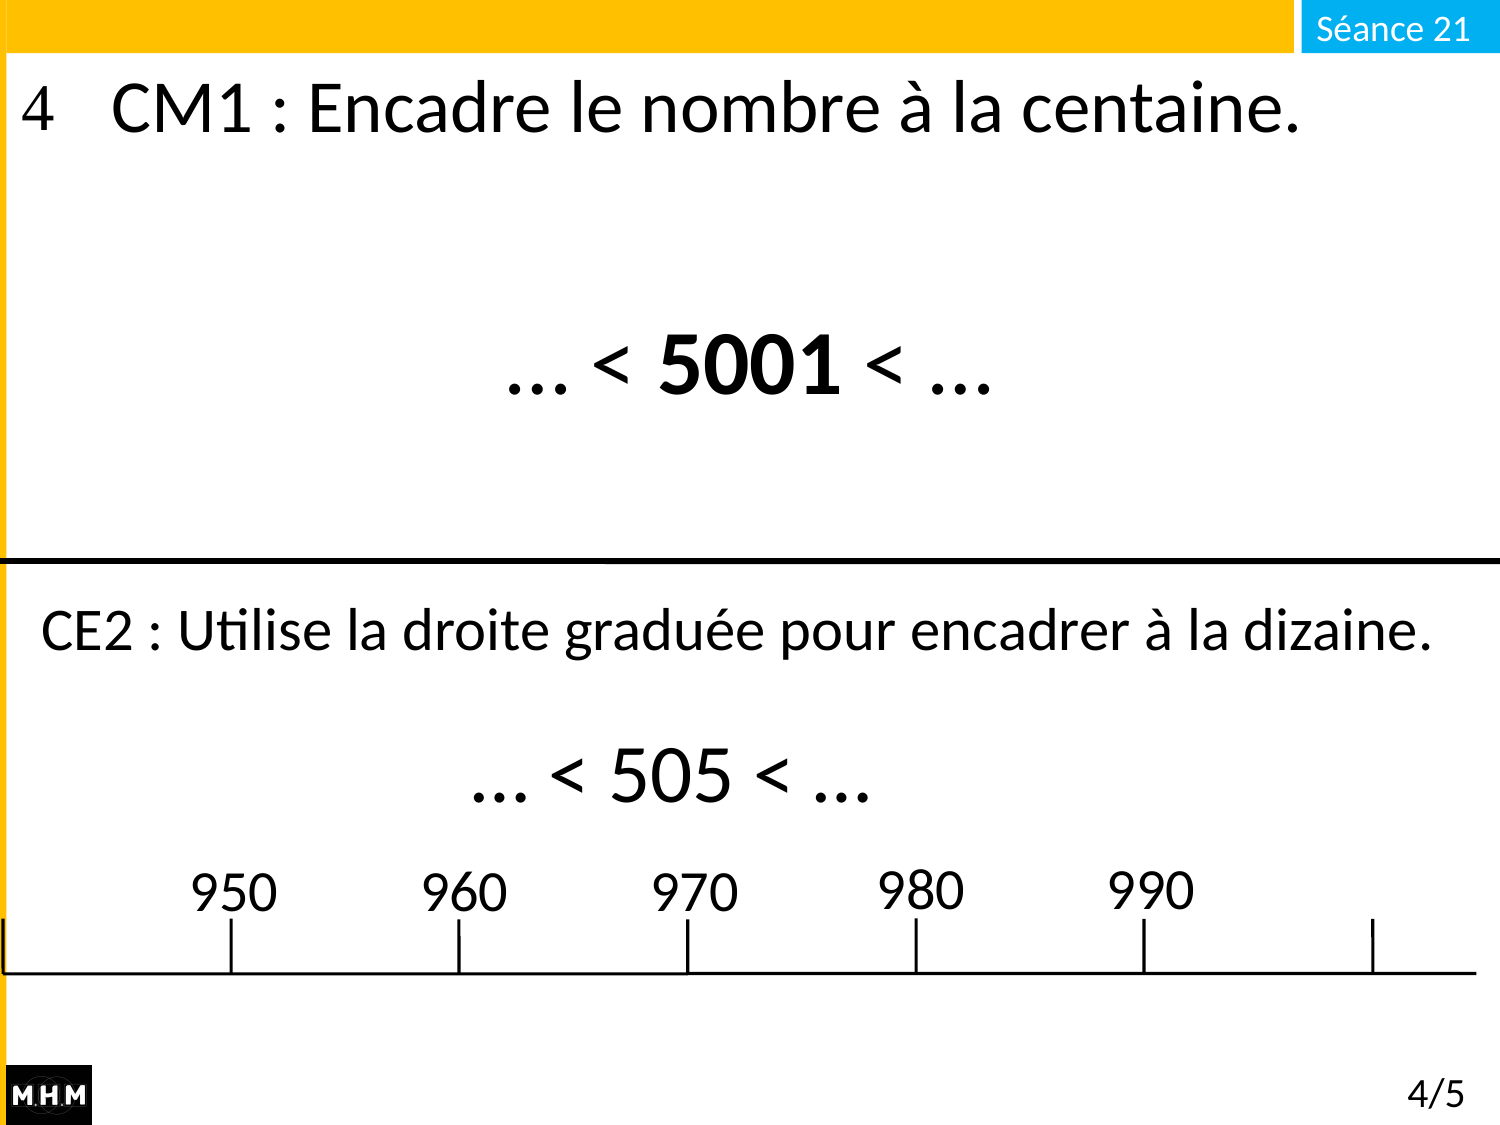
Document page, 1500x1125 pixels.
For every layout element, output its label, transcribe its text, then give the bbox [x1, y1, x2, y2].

list 4/5 [1373, 1064, 1500, 1125]
title CE2 : Utilise la droite graduée pour encadrer à la dizaine. [26, 562, 1500, 701]
text_box … < 505 < … [457, 712, 1093, 827]
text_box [2, 843, 1477, 975]
text_box CM1 : Encadre le nombre à la centaine. [96, 60, 1391, 157]
picture [6, 1065, 92, 1125]
text_box … < 5001 < … [472, 295, 1028, 420]
